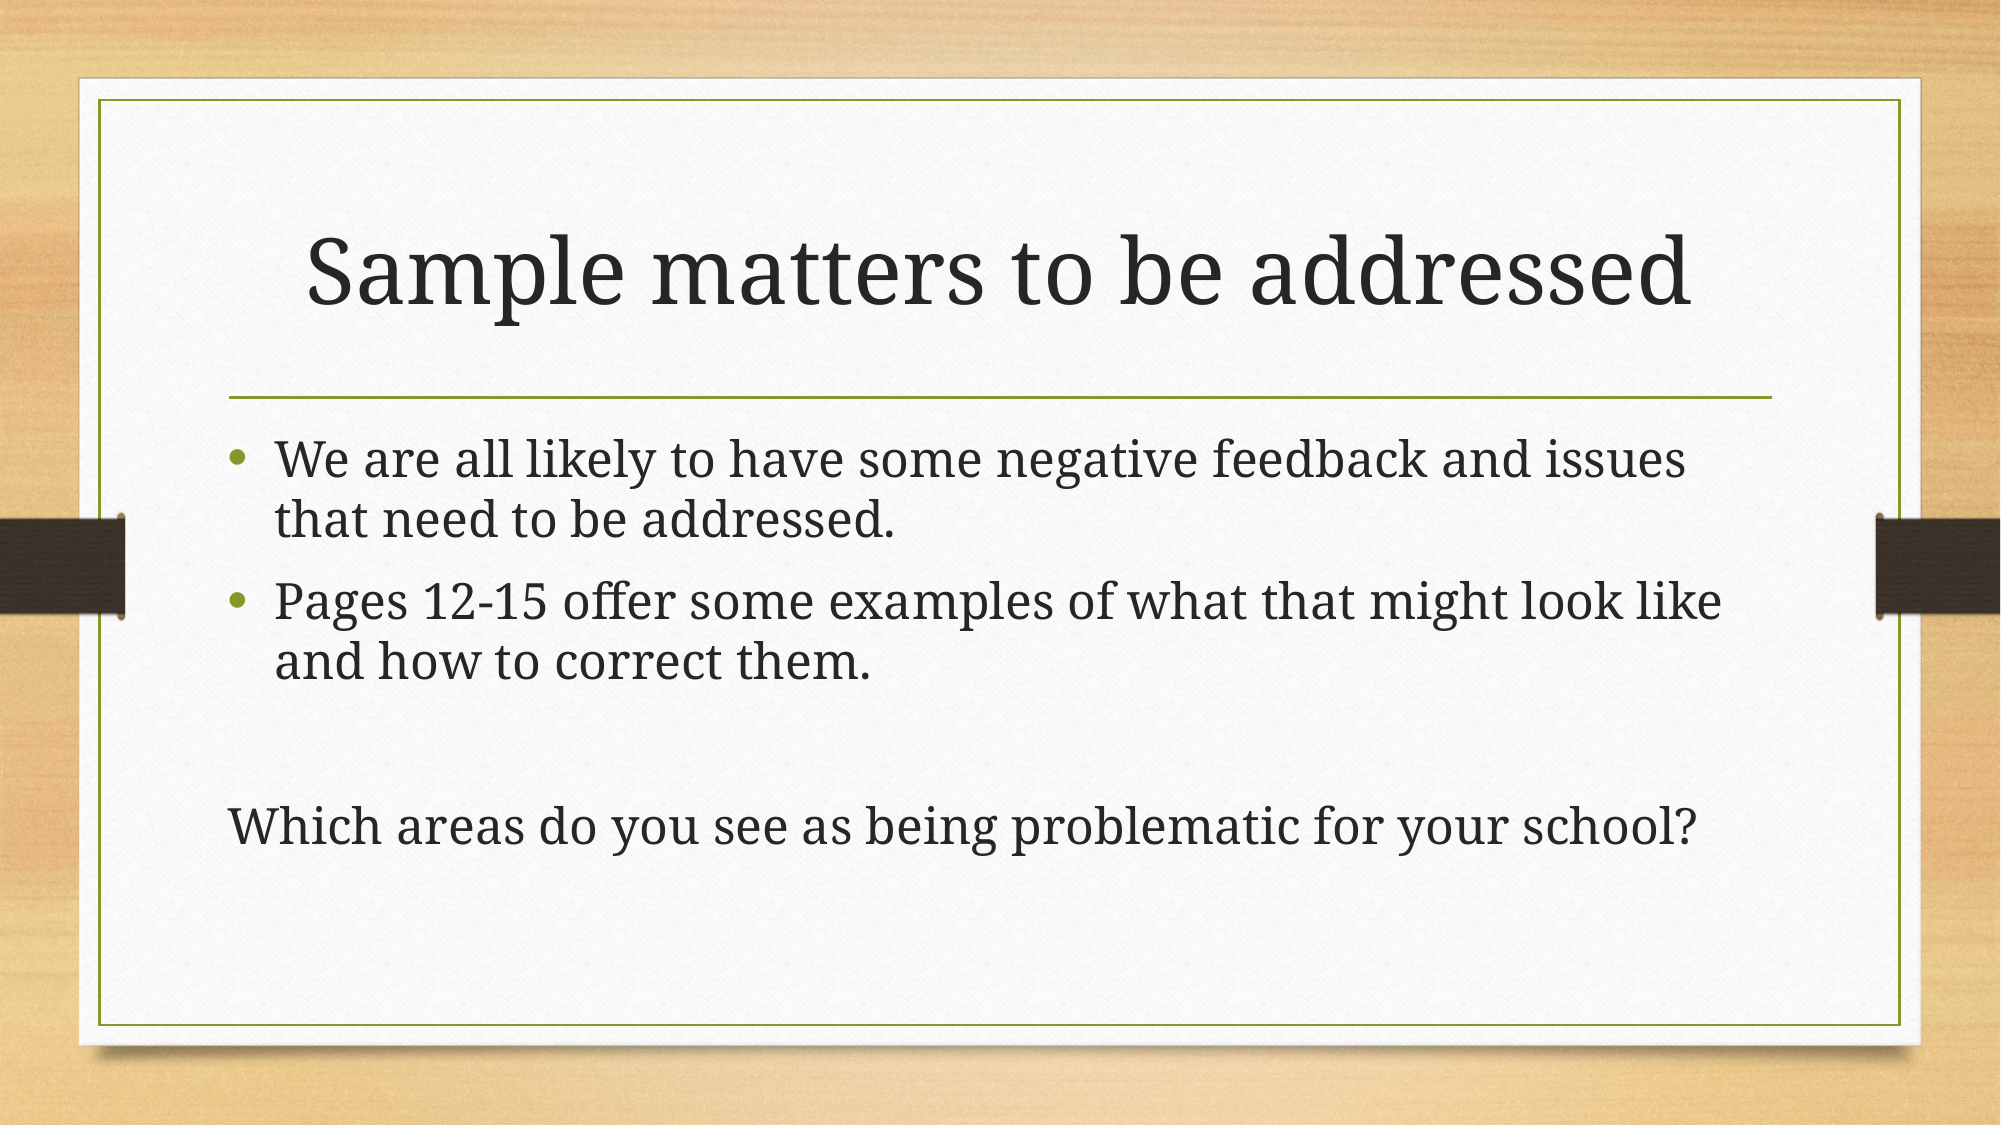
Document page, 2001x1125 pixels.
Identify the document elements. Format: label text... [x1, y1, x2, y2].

title Sample matters to be addressed [212, 161, 1788, 375]
picture [0, 0, 2001, 1125]
list We are all likely to have some negative feedback and issues that need to be addressed. Pages 12-15 offer some examples of what that might look like and how to correct them. Which areas do you see as being problematic for your school? [212, 419, 1788, 964]
